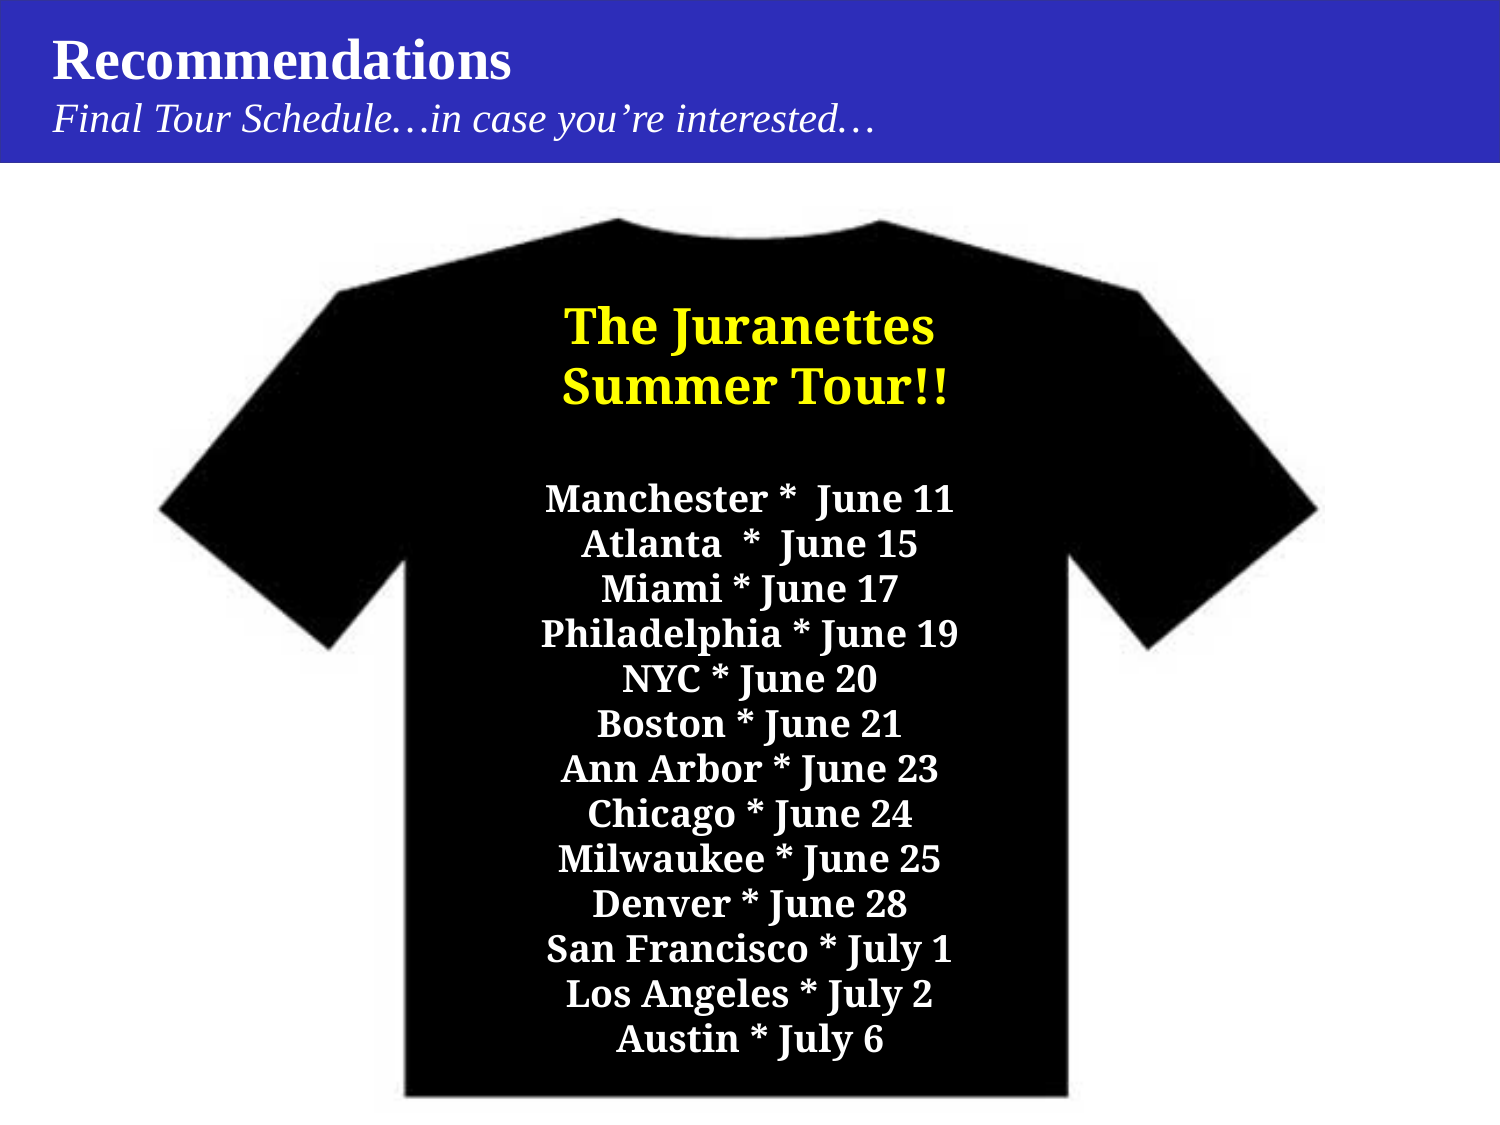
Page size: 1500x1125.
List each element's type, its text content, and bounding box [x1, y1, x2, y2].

picture [153, 189, 1326, 1113]
title Recommendations Final Tour Schedule…in case you’re interested… [37, 12, 1313, 151]
